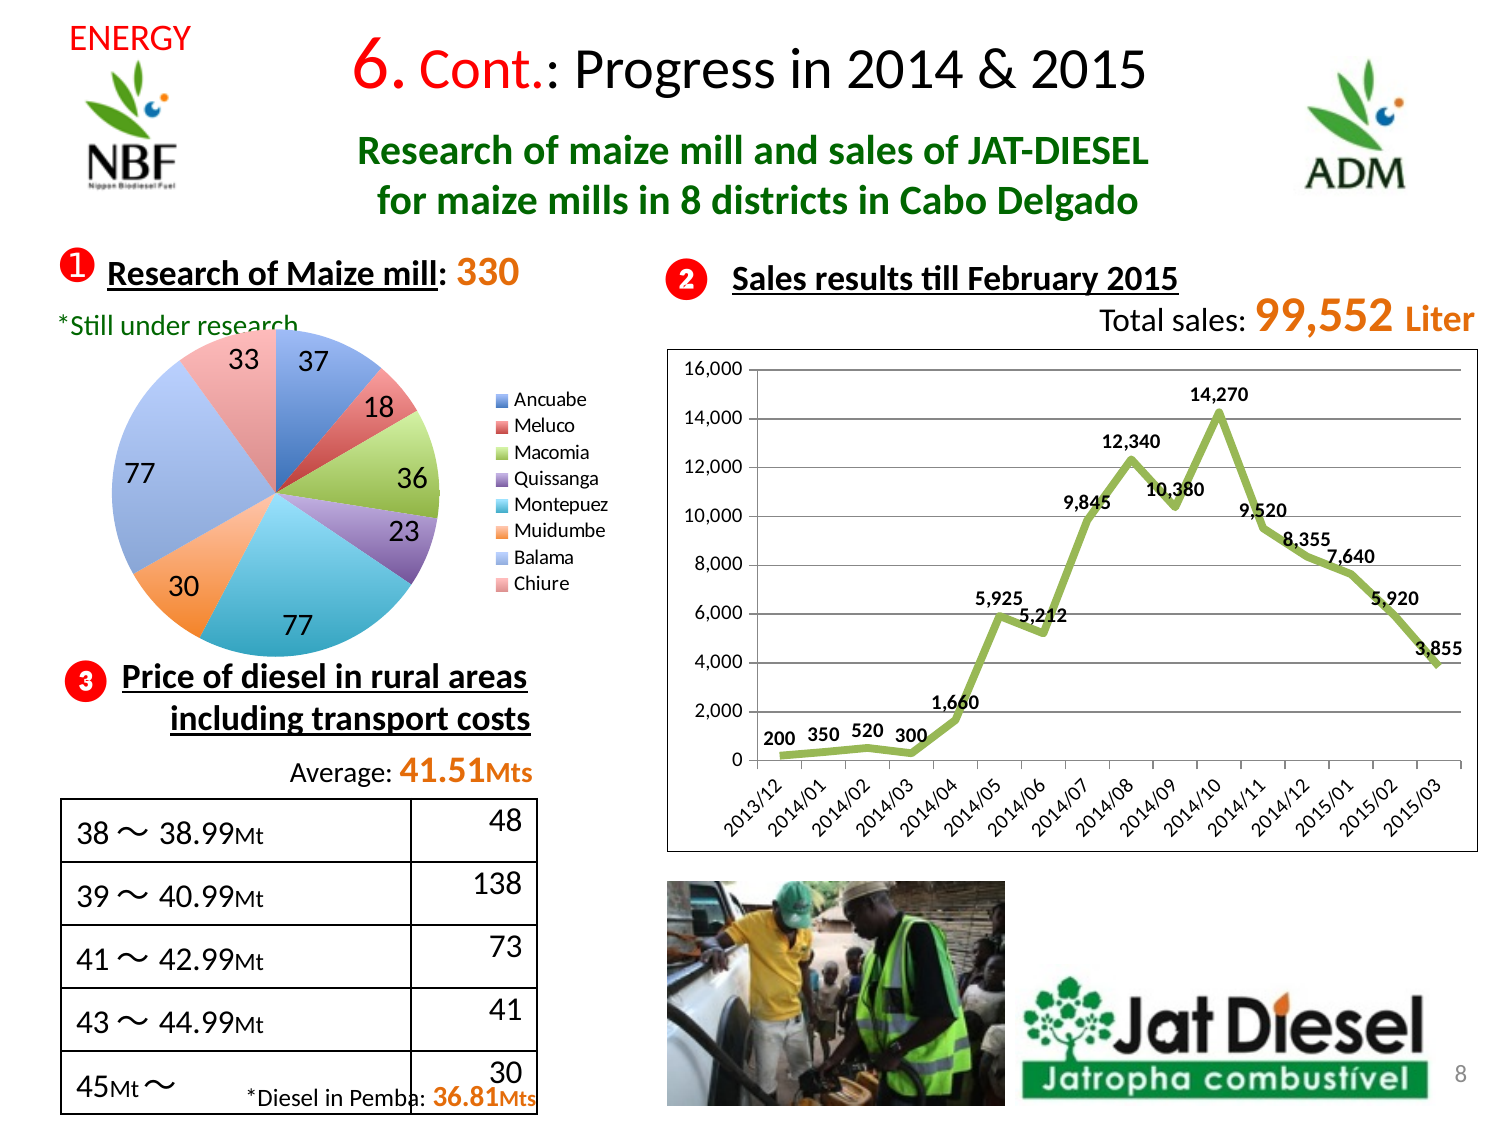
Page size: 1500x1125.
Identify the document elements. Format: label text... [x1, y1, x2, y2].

table_cell 30 [412, 1052, 536, 1070]
picture [80, 56, 183, 196]
table_cell 39〜40.99Mt [62, 863, 410, 924]
table_cell 43〜44.99Mt [62, 989, 410, 1050]
table_cell 41〜42.99Mt [62, 926, 410, 987]
title 6. Cont.: Progress in 2014 & 2015 [174, 0, 1326, 138]
text_box *Diesel in Pemba: 36.81Mts [230, 1070, 633, 1121]
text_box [643, 243, 1197, 310]
text_box *Still under research [41, 310, 373, 350]
chart [61, 322, 628, 664]
table_cell 138 [412, 863, 536, 924]
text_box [41, 231, 538, 303]
table_header 48 [412, 800, 536, 861]
slide_number 7 [1440, 1042, 1483, 1103]
picture [1281, 56, 1426, 197]
text_box Average: 41.51Mts [275, 755, 548, 798]
table_cell 41 [412, 989, 536, 1050]
text_box Total sales: 99,552 Liter [1084, 274, 1498, 349]
text_box Research of maize mill and sales of JAT-DIESEL for maize mills in 8 districts in Cabo Delgado [342, 115, 1174, 231]
picture [667, 881, 1005, 1107]
table_cell 45Mt〜 [62, 1052, 410, 1113]
chart [666, 349, 1478, 853]
table_cell 73 [412, 926, 536, 987]
table_header 38〜38.99Mt [62, 800, 410, 861]
picture [1015, 963, 1436, 1107]
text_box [42, 644, 550, 747]
